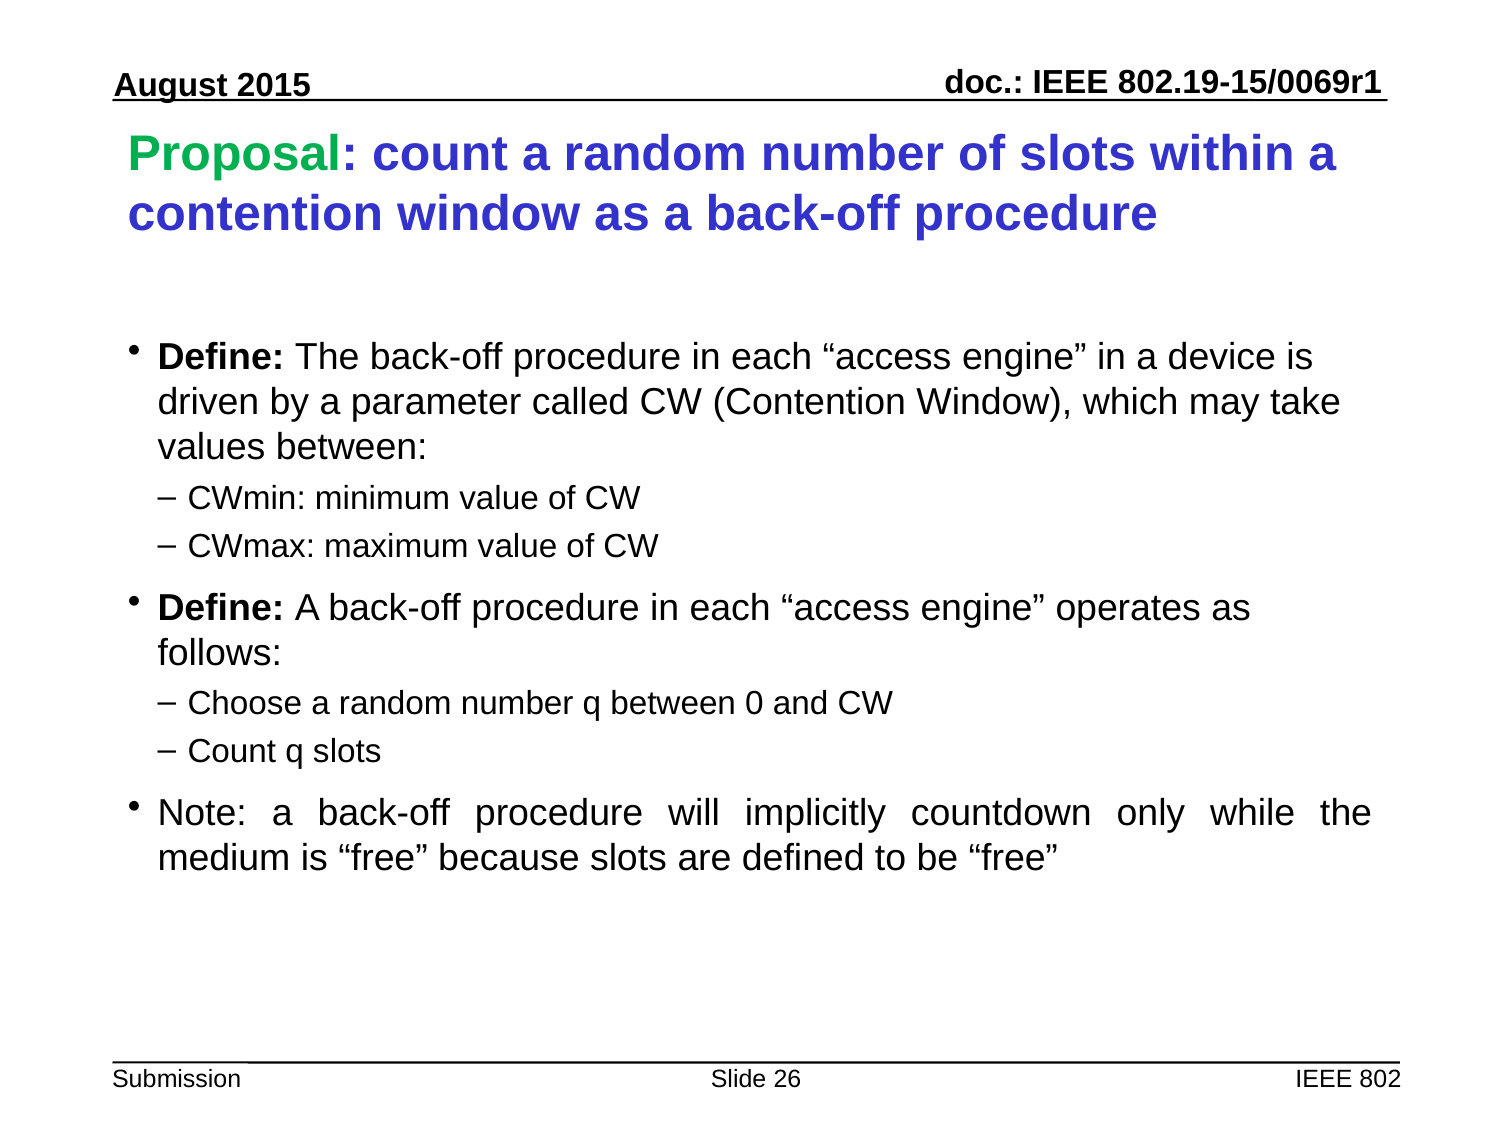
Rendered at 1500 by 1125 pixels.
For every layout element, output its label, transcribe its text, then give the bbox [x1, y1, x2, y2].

title Proposal: count a random number of slots within a contention window as a back-off procedure [112, 112, 1388, 288]
slide_number Slide 26 [709, 1061, 803, 1093]
footer IEEE 802 [1294, 1061, 1402, 1093]
list Define: The back-off procedure in each “access engine” in a device is driven by a parameter called CW (Contention Window), which may take values between: CWmin: minimum value of CW CWmax: maximum value of CW Define: A back-off procedure in each “access engine” operates as follows: Choose a random number q between 0 and CW Count q slots Note: a back-off procedure will implicitly countdown only while the medium is “free” because slots are defined to be “free” [112, 324, 1388, 1000]
